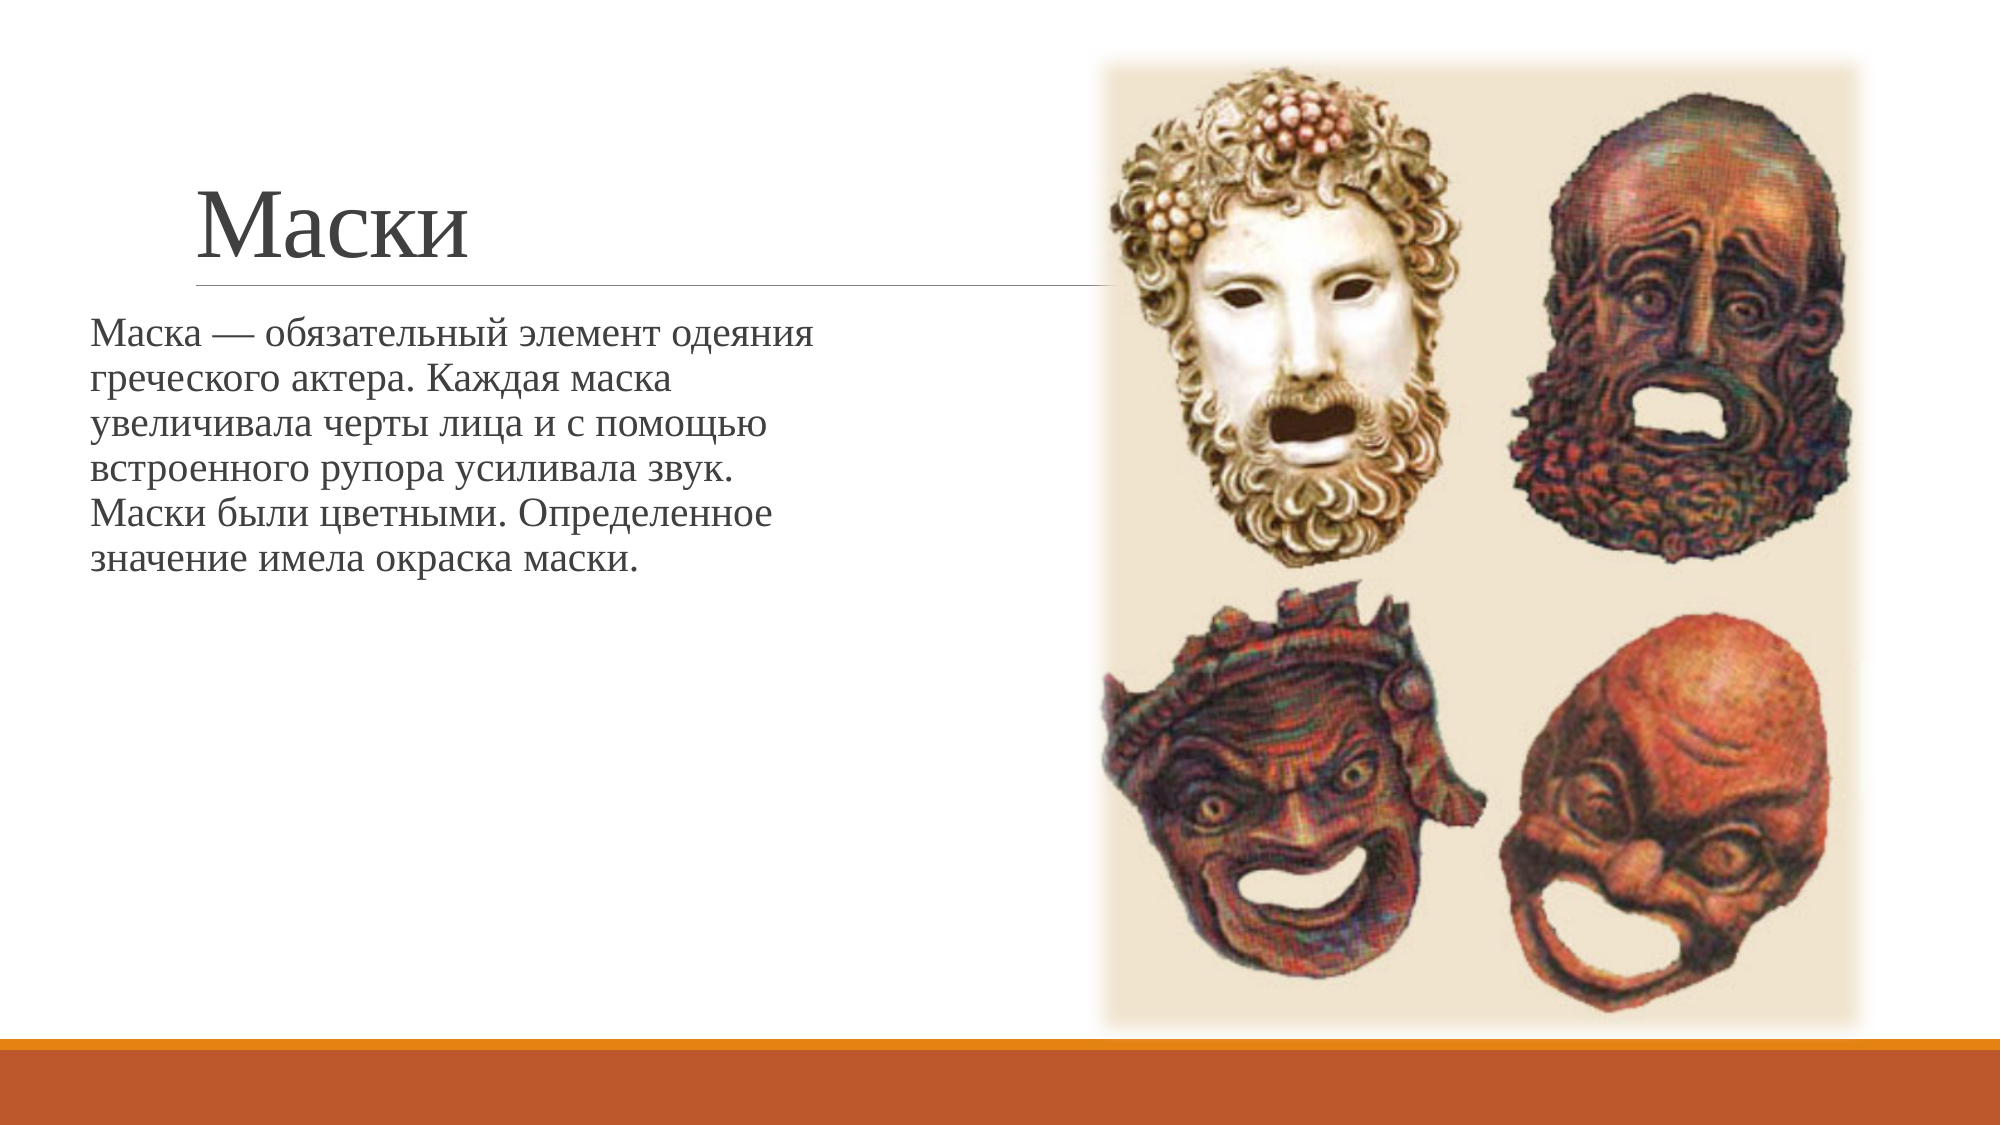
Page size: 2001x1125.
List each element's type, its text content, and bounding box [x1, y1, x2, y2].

title Маски [180, 47, 1083, 285]
list Маска — обязательный элемент одеяния греческого актера. Каждая маска увеличивала черты лица и с помощью встроенного рупора усиливала звук. Маски были цветными. Определенное значение имела окраска маски. [75, 302, 840, 869]
picture [1085, 46, 1878, 1046]
